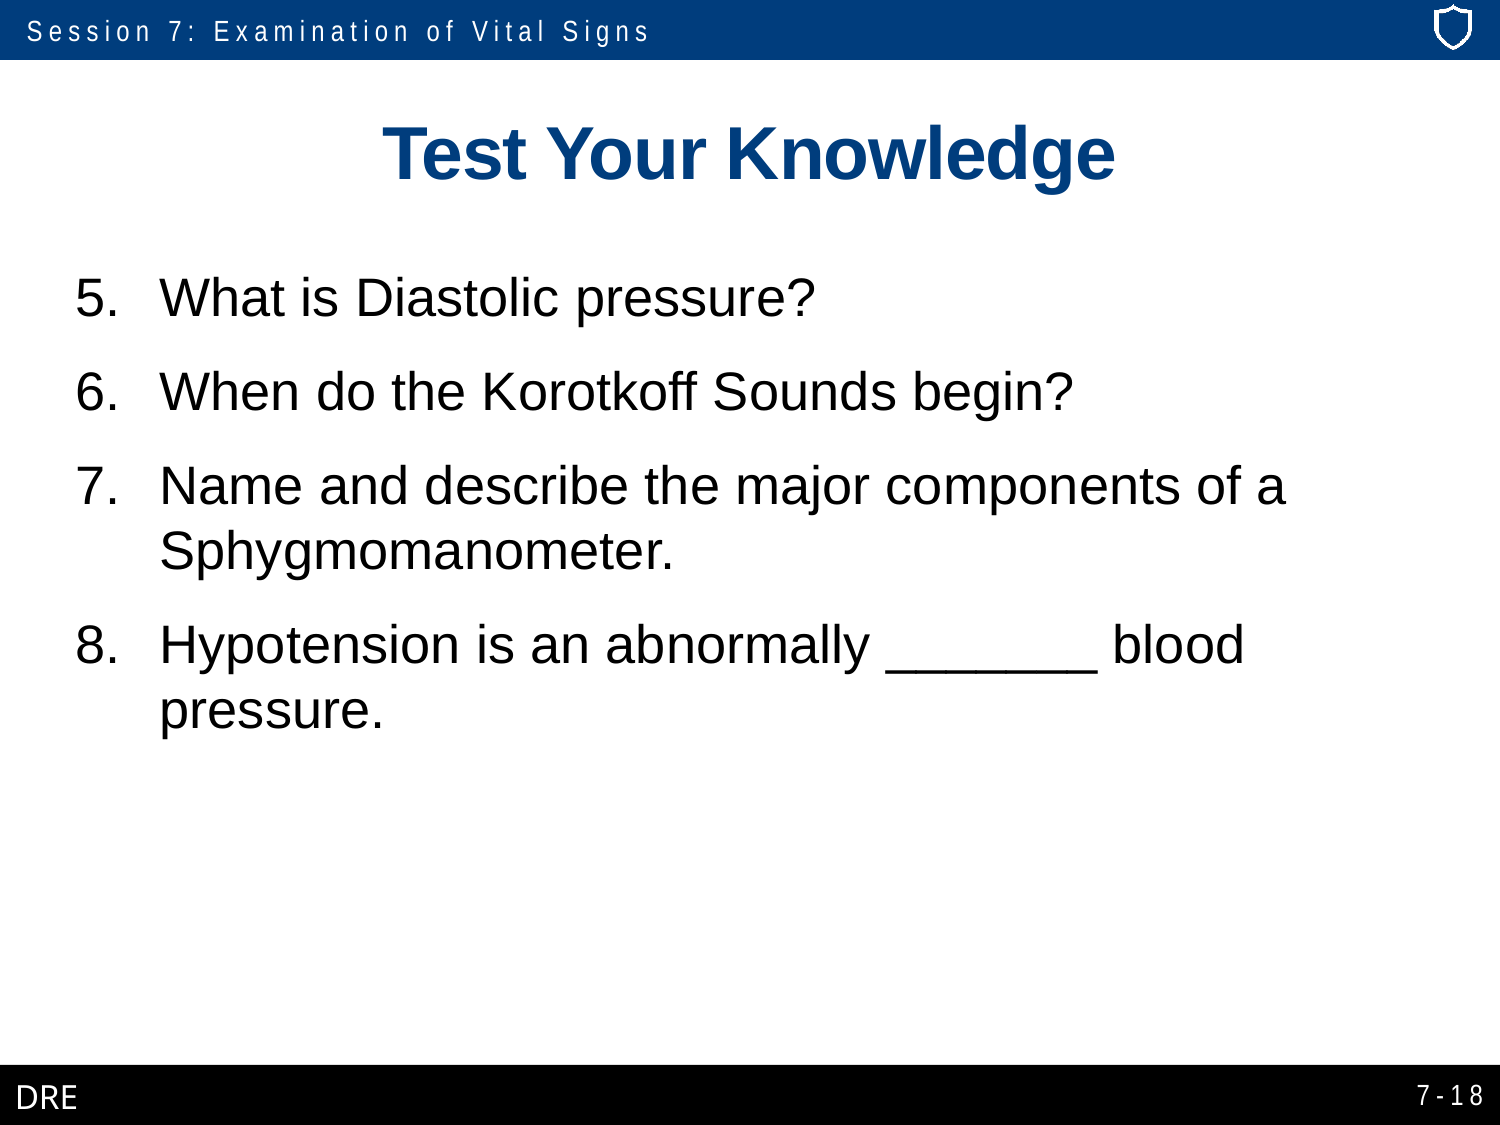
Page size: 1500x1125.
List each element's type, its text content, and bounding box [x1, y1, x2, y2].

title Test Your Knowledge [75, 75, 1425, 225]
picture [1434, 4, 1472, 50]
list What is Diastolic pressure? When do the Korotkoff Sounds begin? Name and describe the major components of a Sphygmomanometer. Hypotension is an abnormally _______ blood pressure. [75, 254, 1425, 1005]
slide_number 7-18 [1218, 1063, 1499, 1124]
